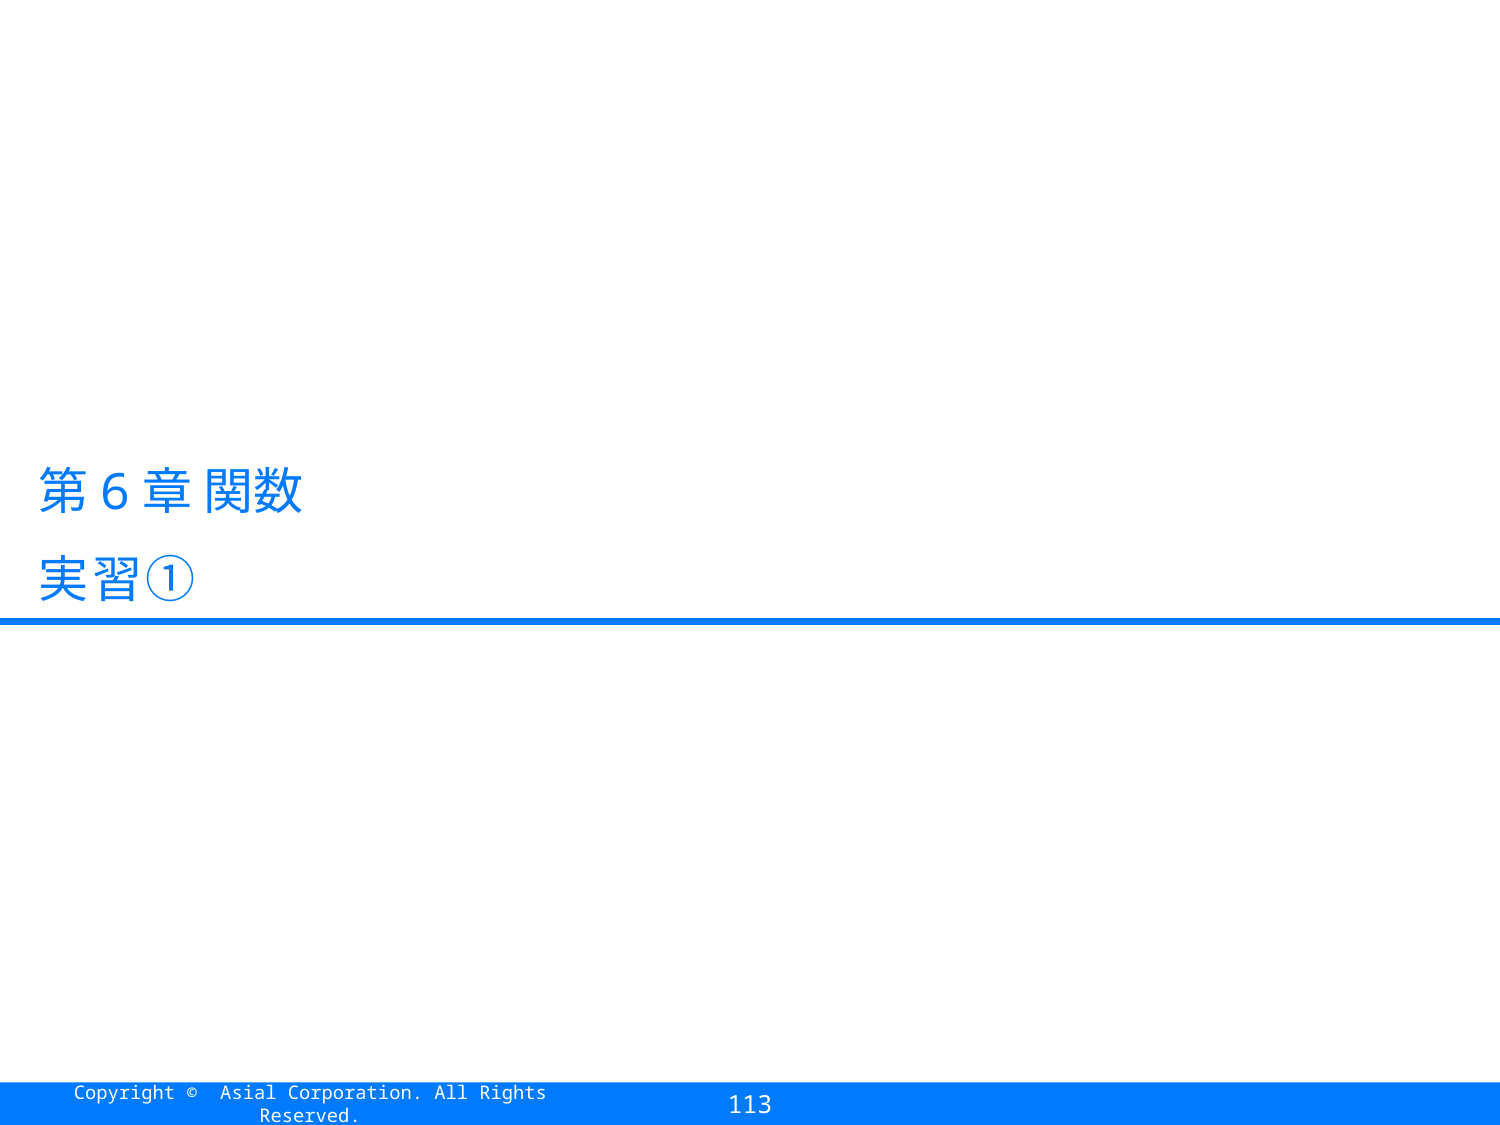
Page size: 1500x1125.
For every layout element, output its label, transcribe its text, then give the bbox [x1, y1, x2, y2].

title 実習① [23, 538, 1500, 616]
list 第6章 関数 [23, 444, 1500, 536]
slide_number 113 [581, 1075, 919, 1125]
